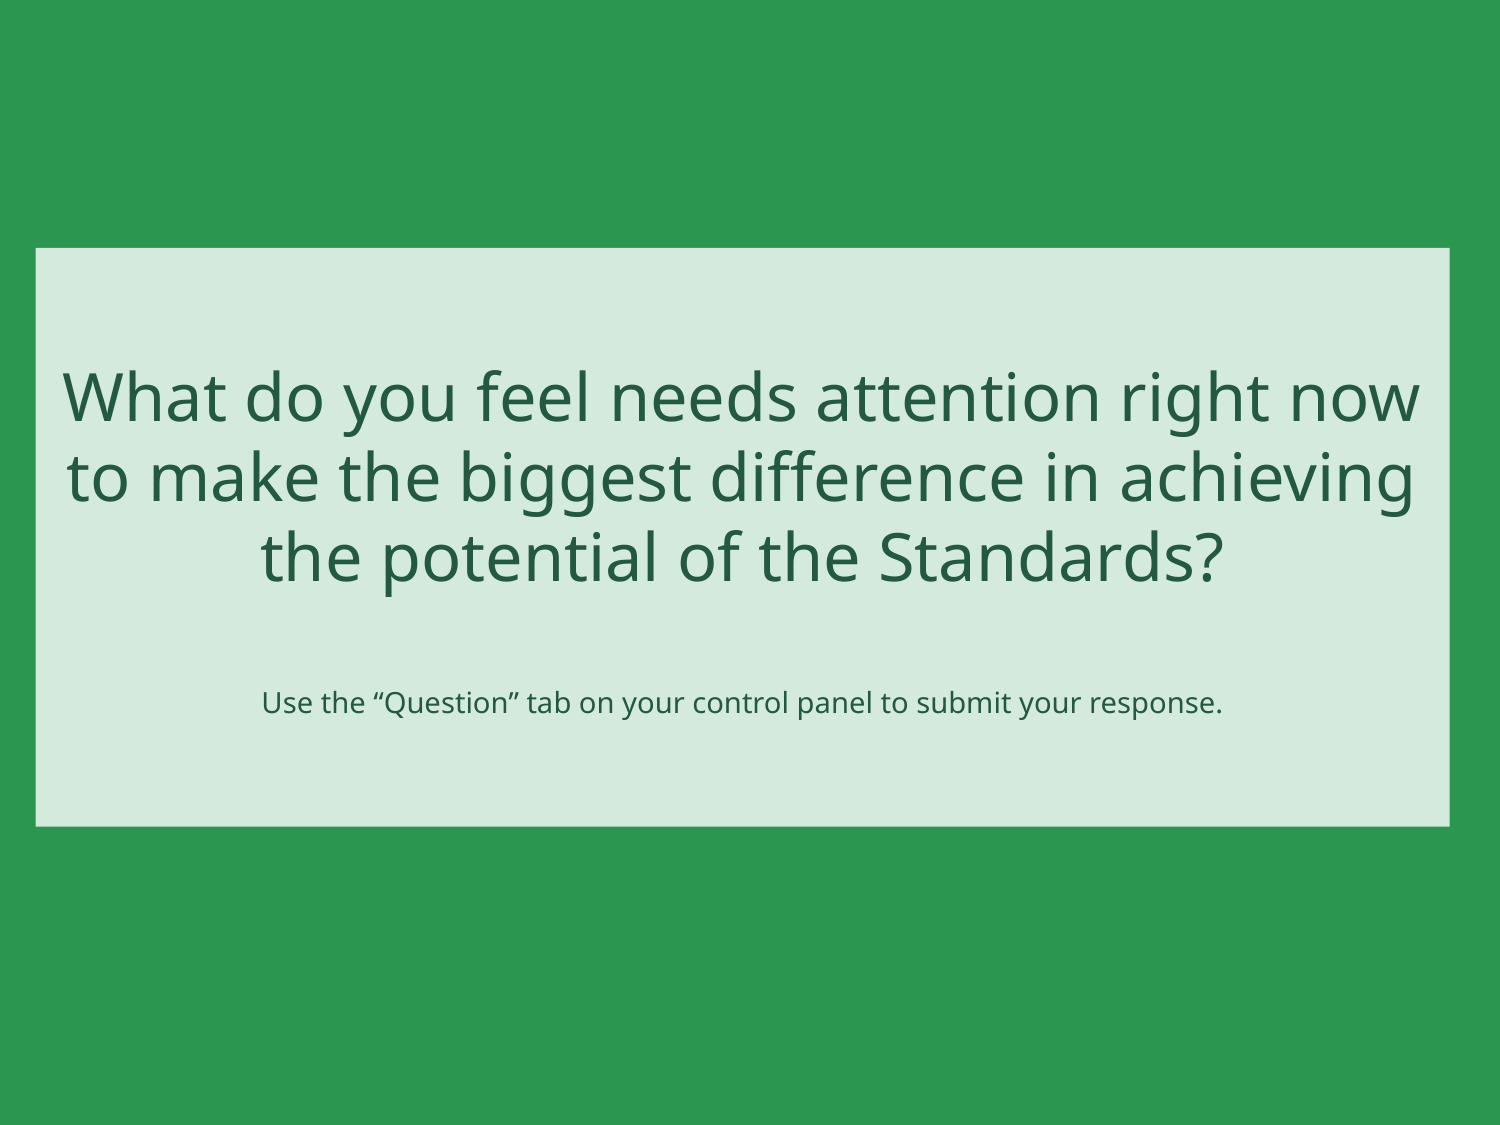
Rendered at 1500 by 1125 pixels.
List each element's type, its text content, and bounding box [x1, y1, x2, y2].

title What do you feel needs attention right now to make the biggest difference in achieving the potential of the Standards? Use the “Question” tab on your control panel to submit your response. [35, 247, 1450, 827]
